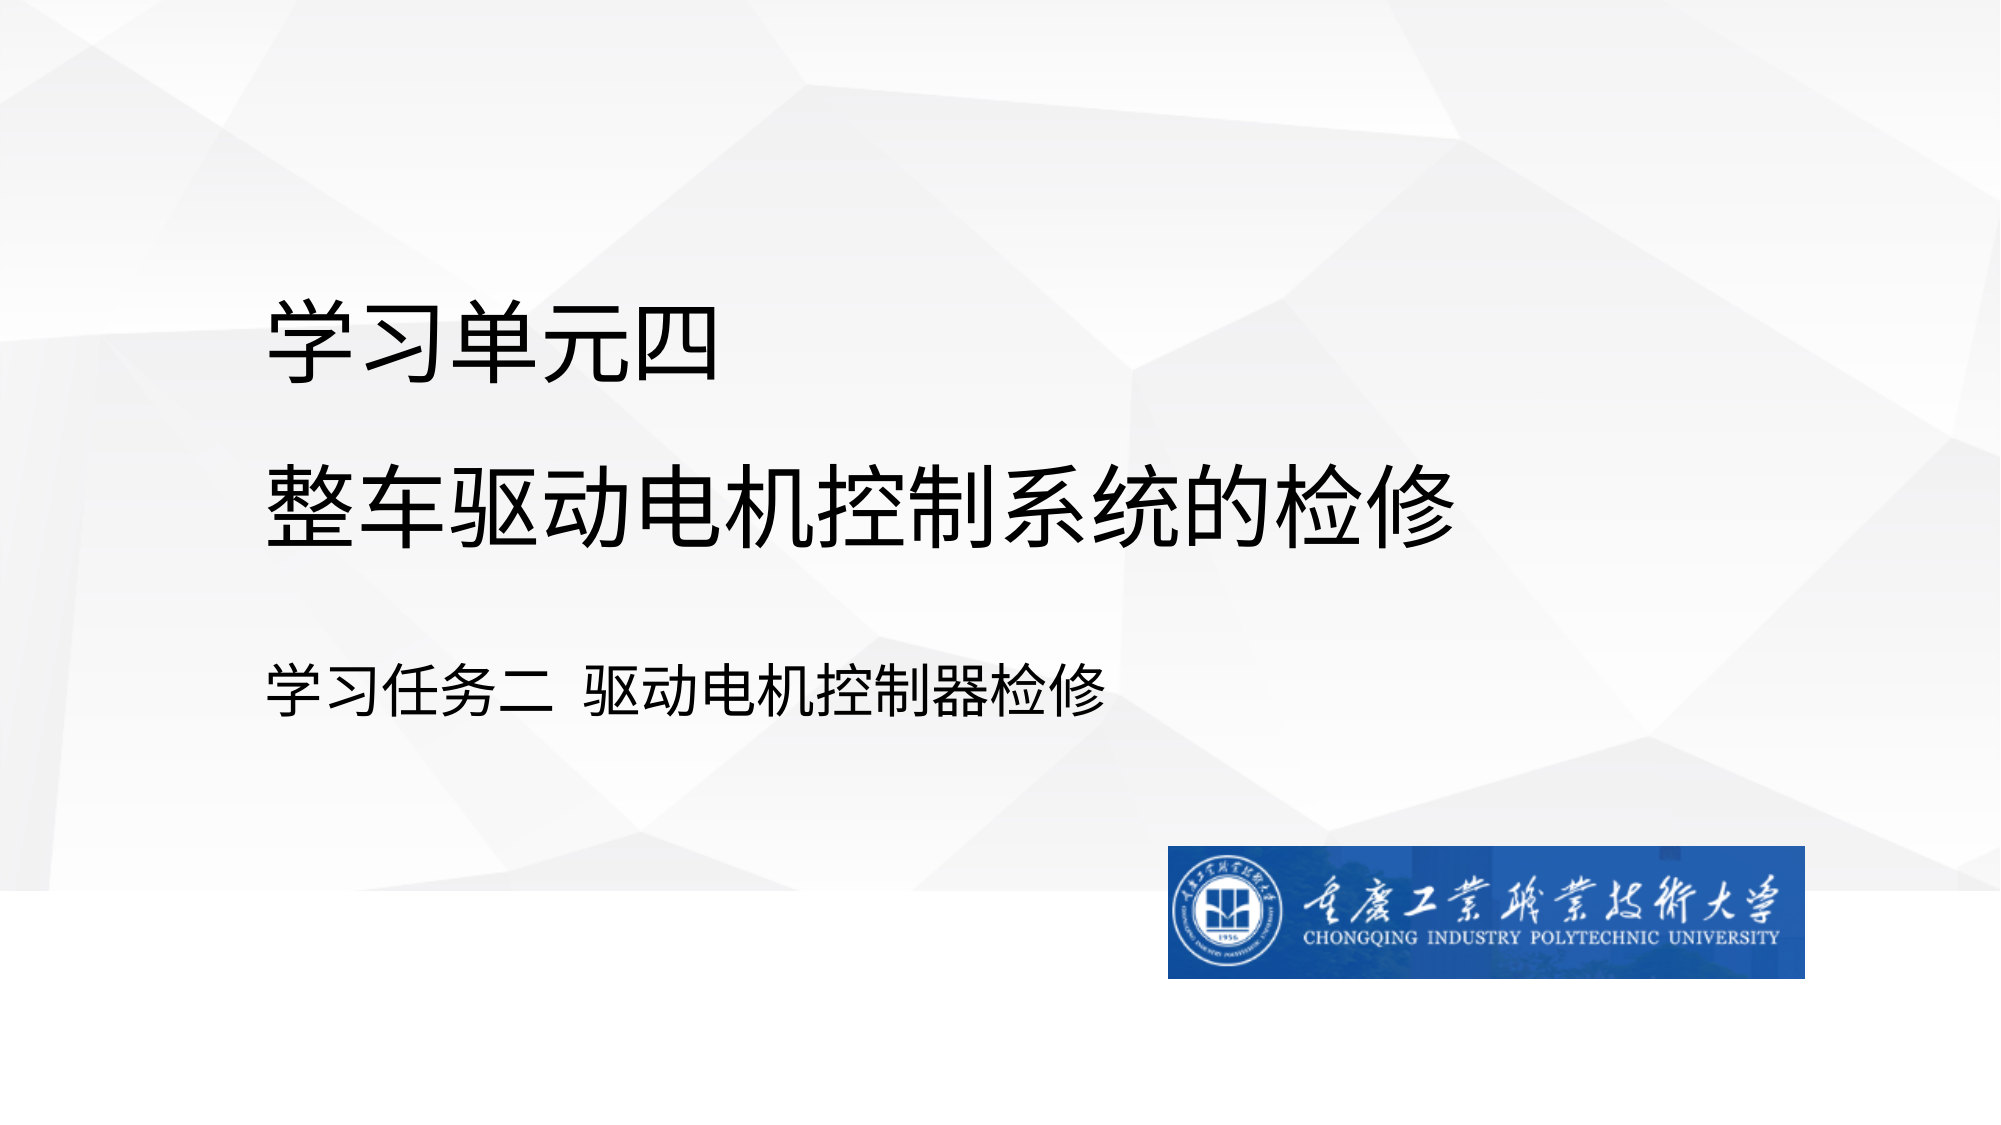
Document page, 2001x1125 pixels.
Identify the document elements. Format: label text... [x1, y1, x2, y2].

text_box 学习任务二 驱动电机控制器检修 [249, 654, 1750, 926]
picture [0, 0, 2000, 979]
text_box 学习单元四 整车驱动电机控制系统的检修 [249, 199, 1750, 591]
